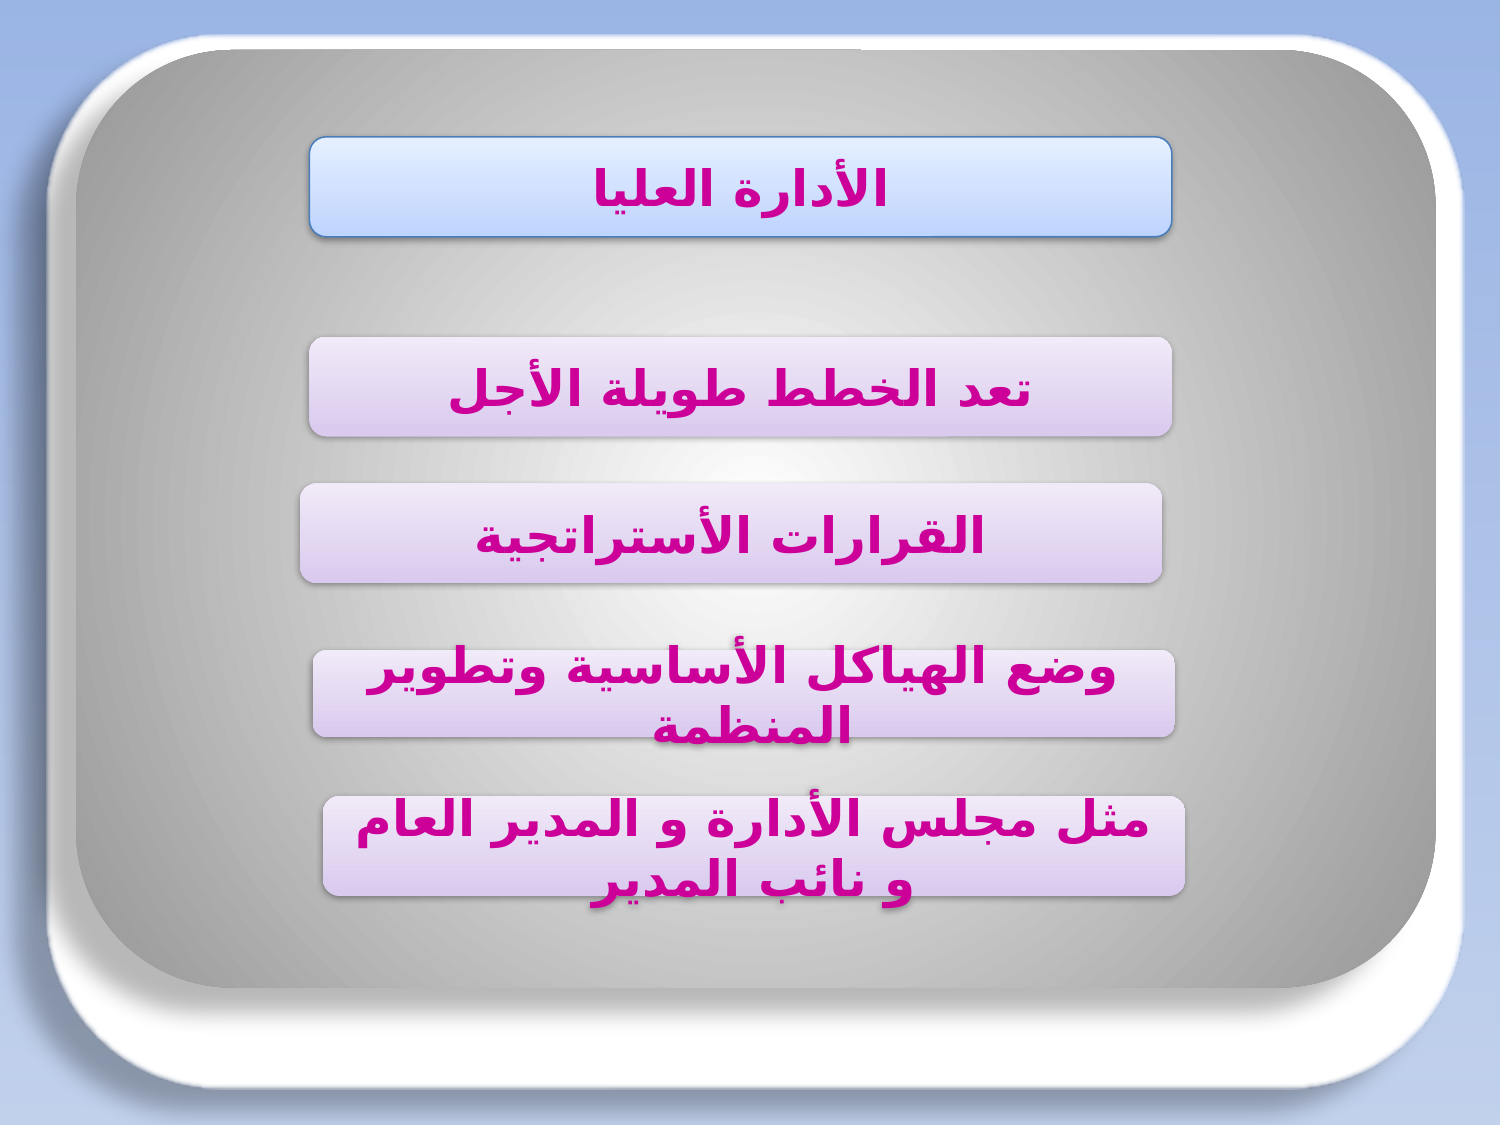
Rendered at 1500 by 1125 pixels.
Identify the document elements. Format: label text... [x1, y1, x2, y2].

text_box مثل مجلس الأدارة و المدير العام و نائب المدير [322, 795, 1187, 897]
text_box وضع الهياكل الأساسية وتطوير المنظمة [311, 649, 1176, 739]
text_box [0, 0, 1500, 1125]
text_box [53, 34, 1468, 1089]
text_box [74, 47, 1438, 990]
text_box القرارات الأستراتجية [299, 482, 1164, 585]
text_box الأدارة العليا [308, 136, 1173, 238]
text_box تعد الخطط طويلة الأجل [308, 335, 1173, 438]
